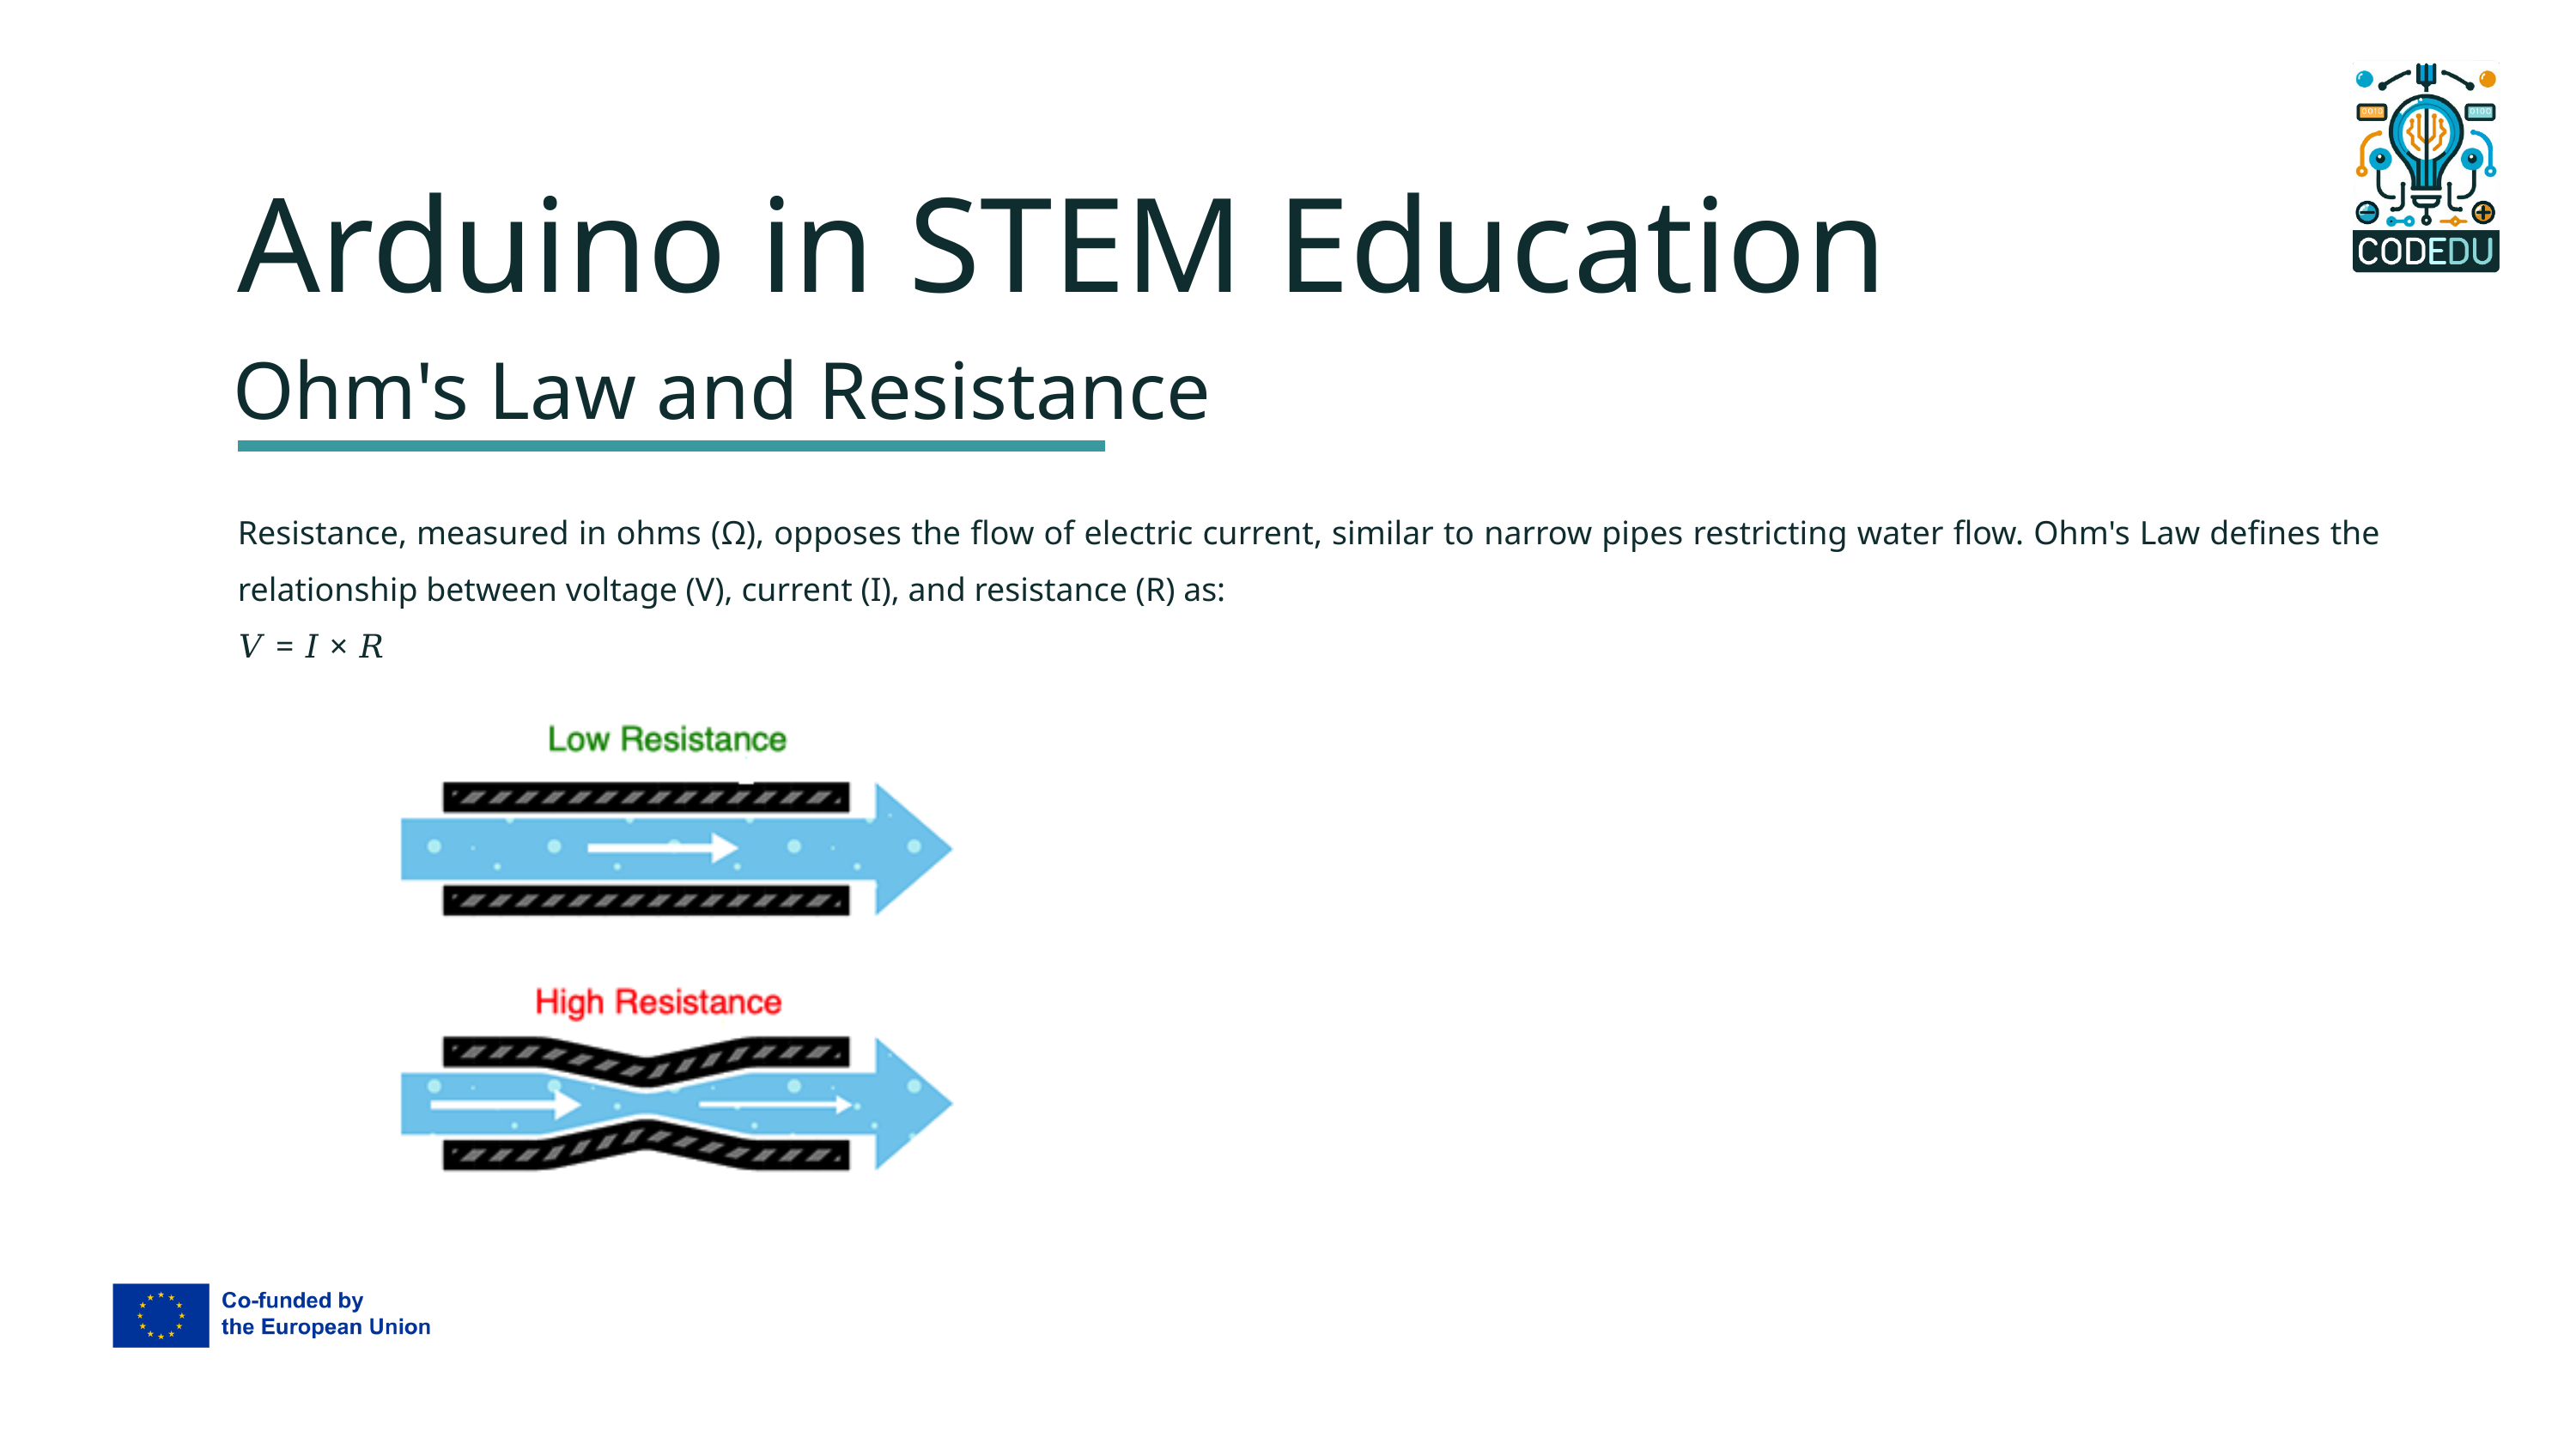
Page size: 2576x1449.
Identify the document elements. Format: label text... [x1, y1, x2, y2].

text_box Arduino in STEM Education [237, 146, 2217, 319]
text_box Ohm's Law and Resistance [233, 296, 2387, 435]
text_box Resistance, measured in ohms (Ω), opposes the flow of electric current, similar to narrow pipes restricting water flow. Ohm's Law defines the relationship between voltage (V), current (I), and resistance (R) as: 𝑉 = 𝐼 × 𝑅 [237, 494, 2382, 665]
text_box [107, 1278, 443, 1353]
picture [2221, 0, 2576, 395]
picture [357, 665, 986, 1210]
